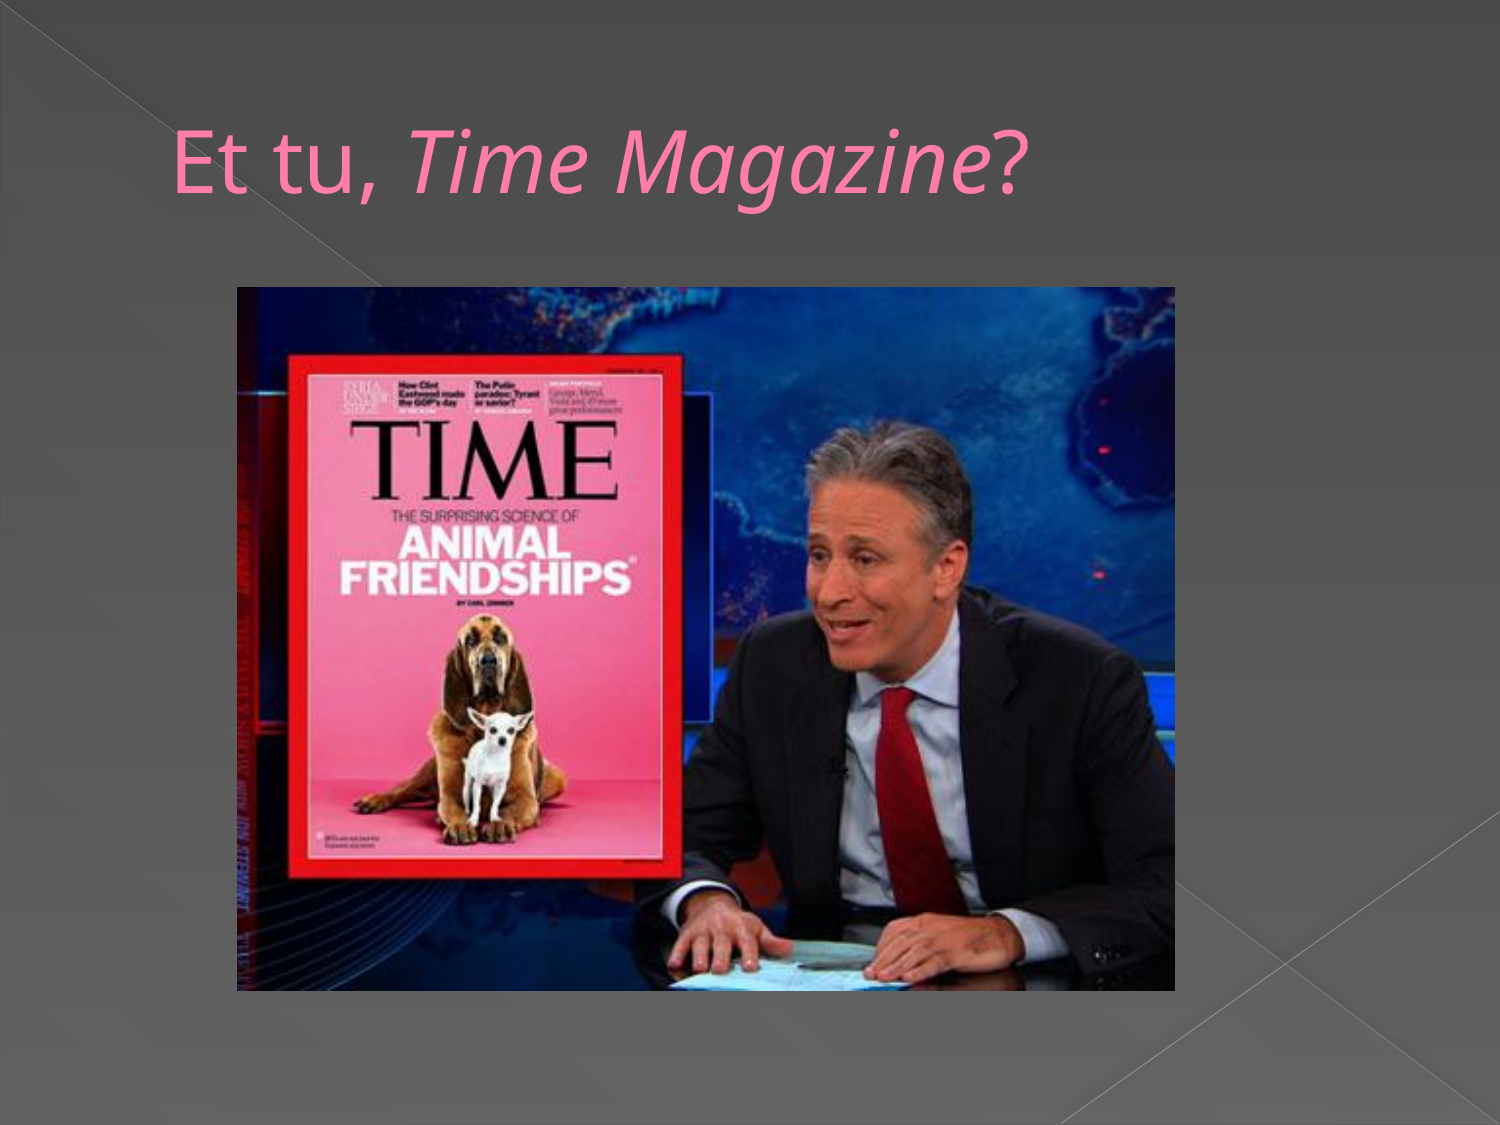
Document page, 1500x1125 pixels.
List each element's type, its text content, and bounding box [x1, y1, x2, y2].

title Et tu, Time Magazine? [75, 43, 1425, 274]
picture [237, 287, 1176, 991]
